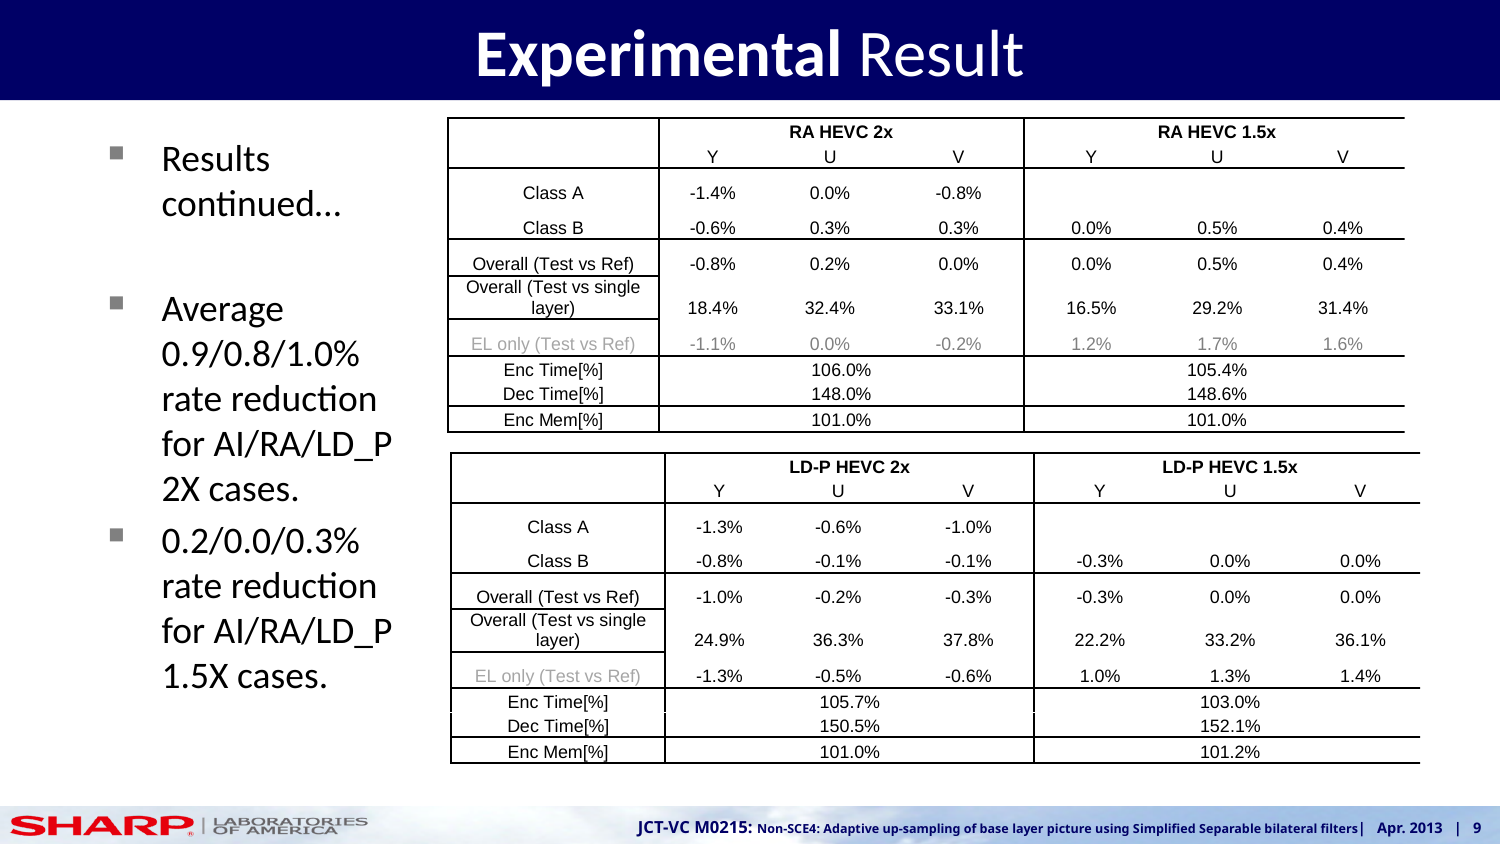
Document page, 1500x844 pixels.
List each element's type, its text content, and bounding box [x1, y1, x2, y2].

picture [0, 806, 1500, 844]
title Experimental Result [17, 0, 1484, 101]
picture [436, 116, 1421, 803]
list Results continued… Average 0.9/0.8/1.0% rate reduction for AI/RA/LD_P 2X cases. 0.2/0.0/0.3% rate reduction for AI/RA/LD_P 1.5X cases. [93, 126, 425, 756]
